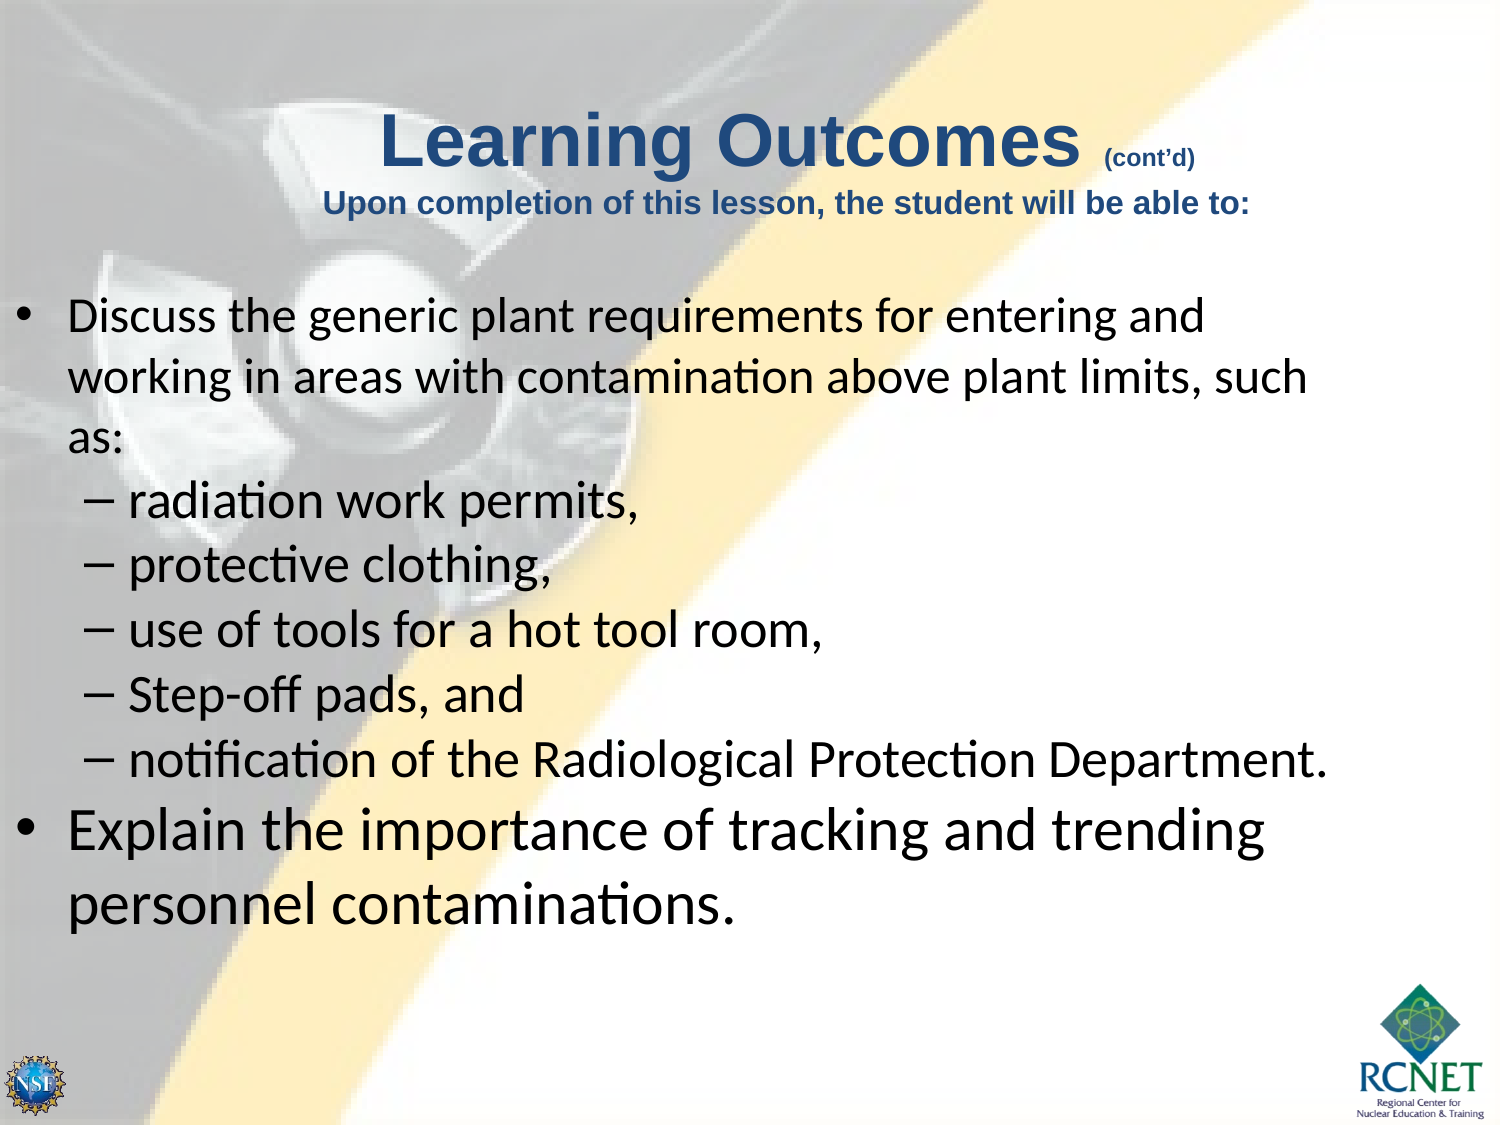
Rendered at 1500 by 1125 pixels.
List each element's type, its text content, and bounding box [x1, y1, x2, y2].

picture [0, 1056, 75, 1116]
text_box Learning Outcomes (cont’d) Upon completion of this lesson, the student will be able to: [200, 62, 1375, 250]
picture [1332, 977, 1500, 1125]
list Discuss the generic plant requirements for entering and working in areas with contamination above plant limits, such as: radiation work permits, protective clothing, use of tools for a hot tool room, Step-off pads, and notification of the Radiological Protection Department. Explain the importance of tracking and trending personnel contaminations. [0, 275, 1350, 1013]
